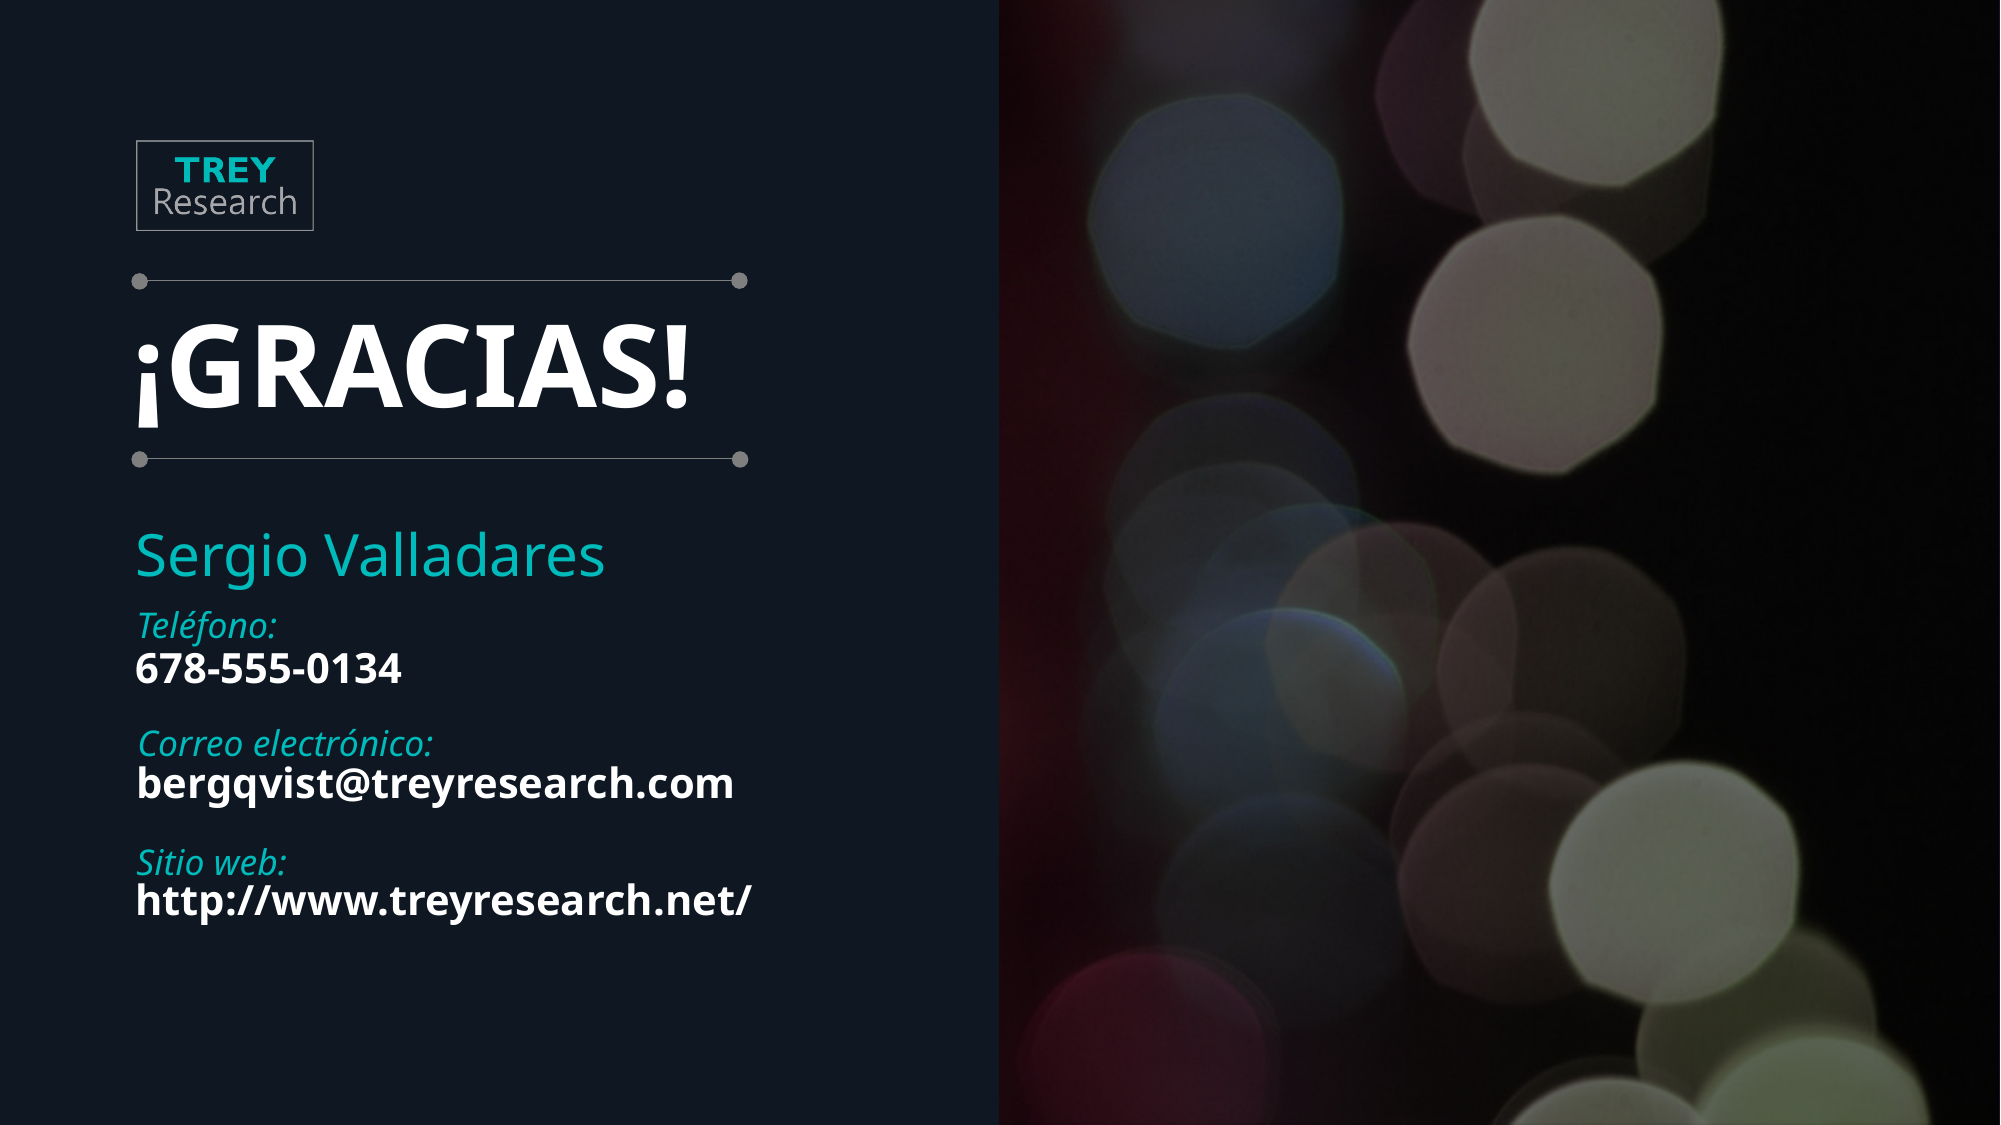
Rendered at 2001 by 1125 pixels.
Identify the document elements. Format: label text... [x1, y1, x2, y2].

list 678-555-0134 [135, 647, 888, 695]
picture [999, 0, 2000, 1125]
list Teléfono: [136, 607, 889, 646]
list Correo electrónico: [137, 725, 890, 764]
list http://www.treyresearch.net/ [135, 879, 888, 940]
title ¡GRACIAS! [132, 253, 928, 433]
list Sergio Valladares [135, 505, 888, 590]
list bergqvist@treyresearch.com [136, 762, 889, 823]
list Sitio web: [136, 845, 889, 884]
picture [136, 140, 314, 232]
